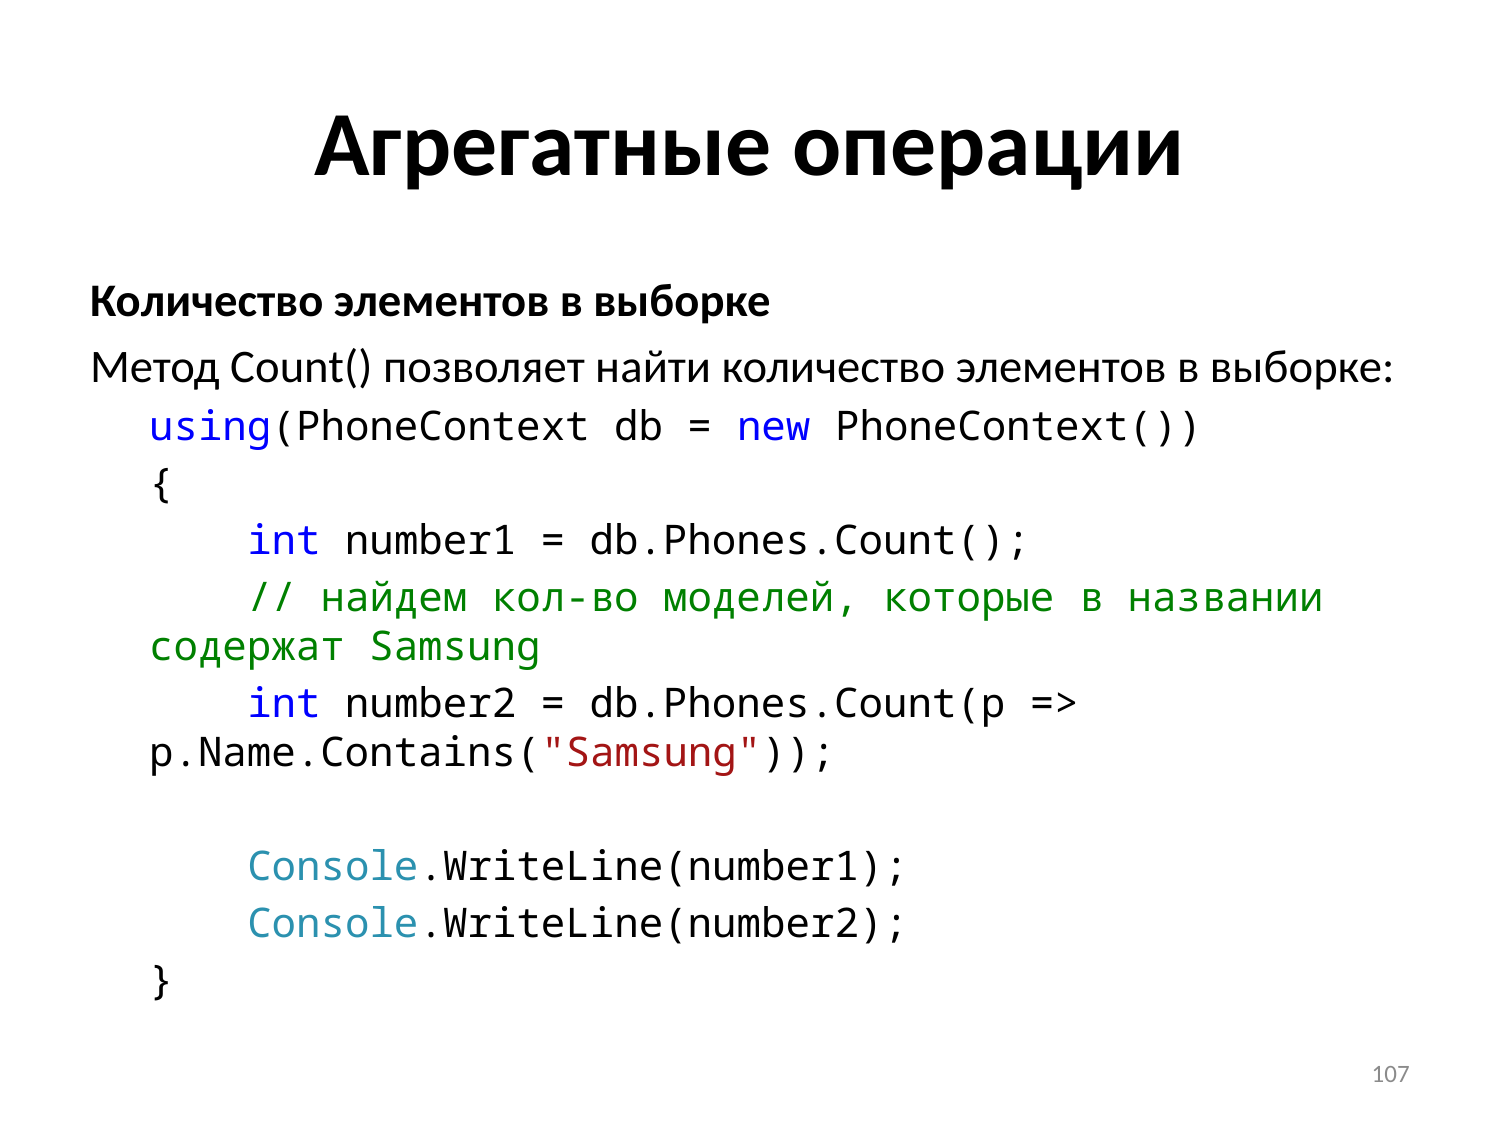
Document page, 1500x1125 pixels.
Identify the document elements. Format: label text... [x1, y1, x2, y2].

slide_number 107 [1074, 1042, 1425, 1103]
list Количество элементов в выборке Метод Count() позволяет найти количество элементов в выборке: using(PhoneContext db = new PhoneContext()) { int number1 = db.Phones.Count(); // найдем кол-во моделей, которые в названии содержат Samsung int number2 = db.Phones.Count(p => p.Name.Contains("Samsung")); Console.WriteLine(number1); Console.WriteLine(number2); } [75, 262, 1425, 1035]
title Агрегатные операции [75, 45, 1425, 233]
